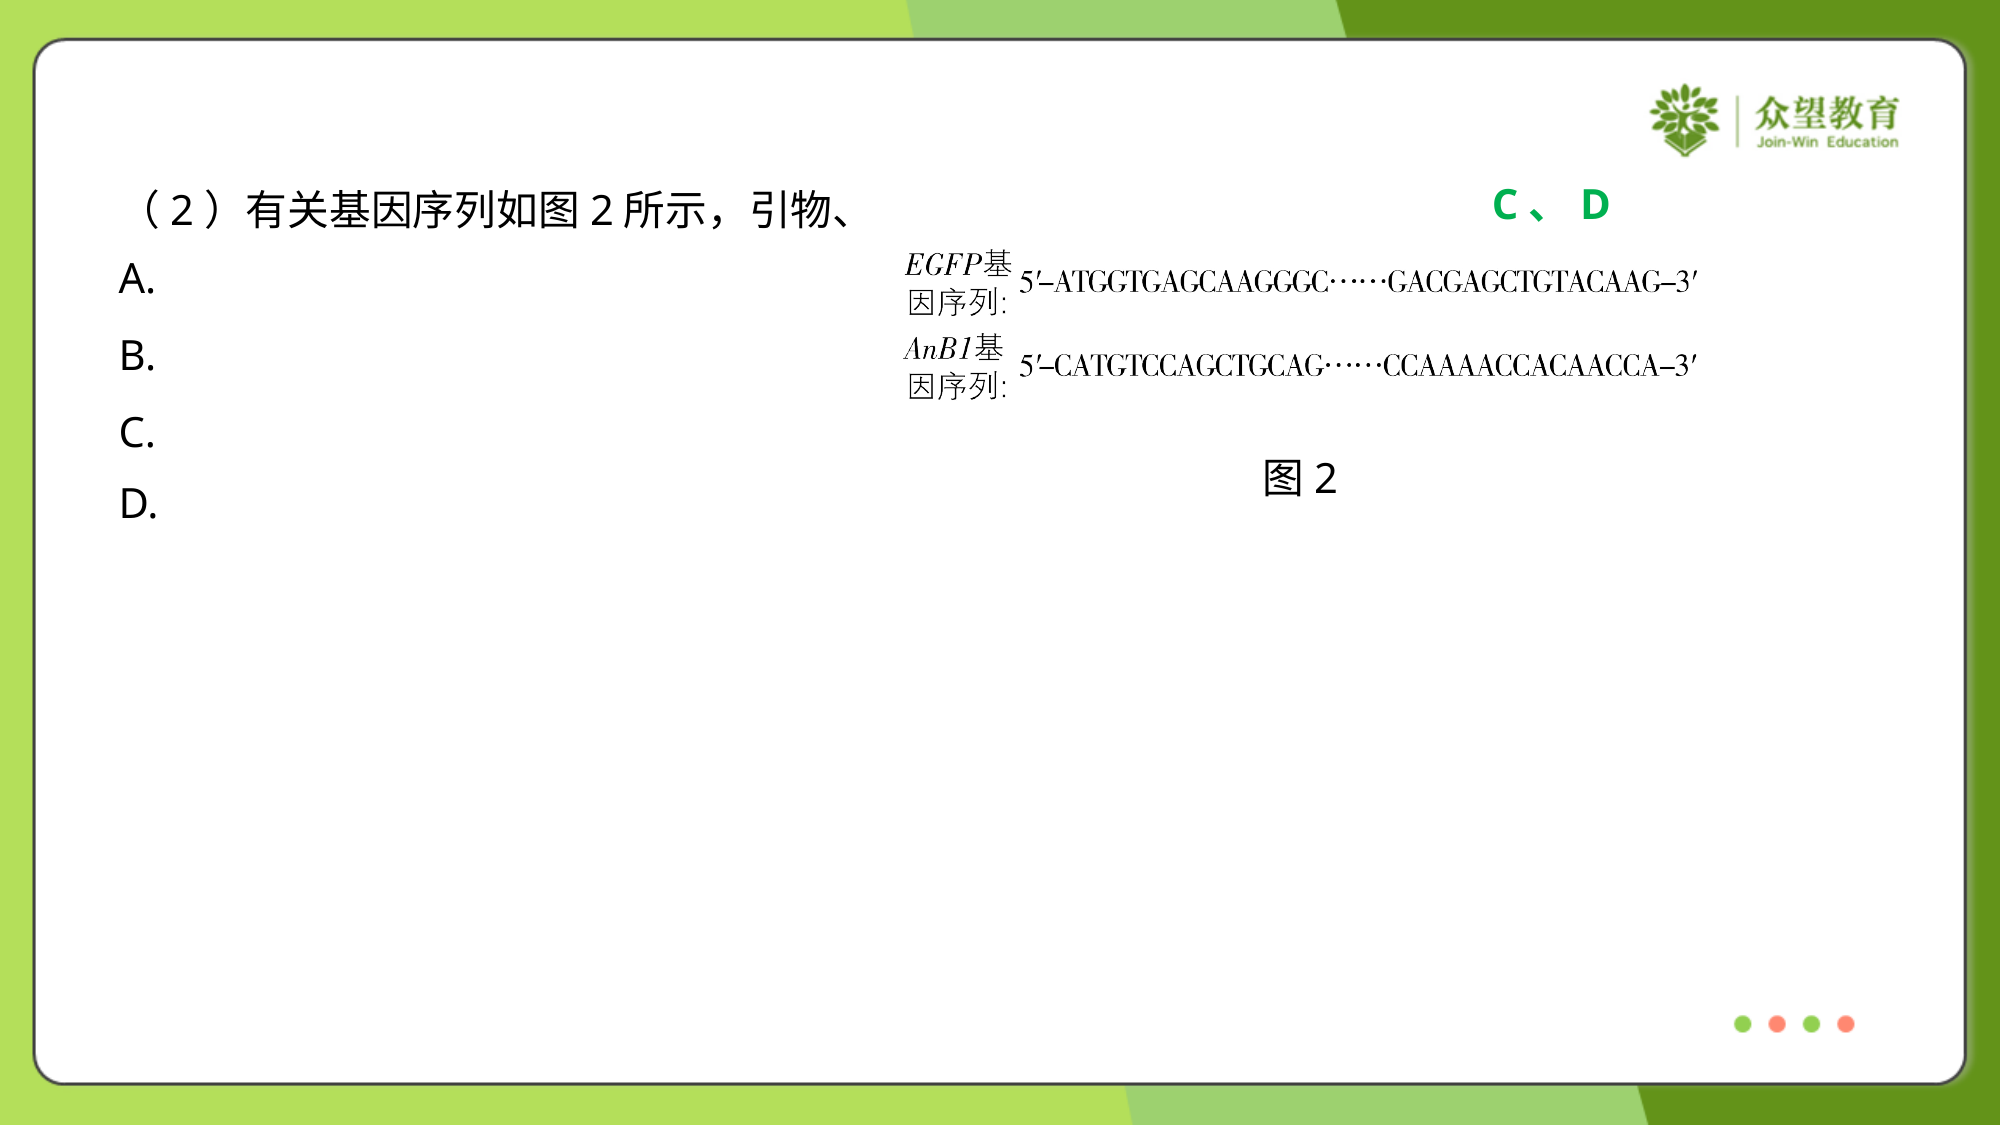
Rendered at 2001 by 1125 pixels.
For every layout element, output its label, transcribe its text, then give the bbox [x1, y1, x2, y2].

picture [0, 0, 2000, 1125]
text_box C、D [1484, 152, 1618, 220]
text_box 图2 [1262, 429, 1338, 563]
